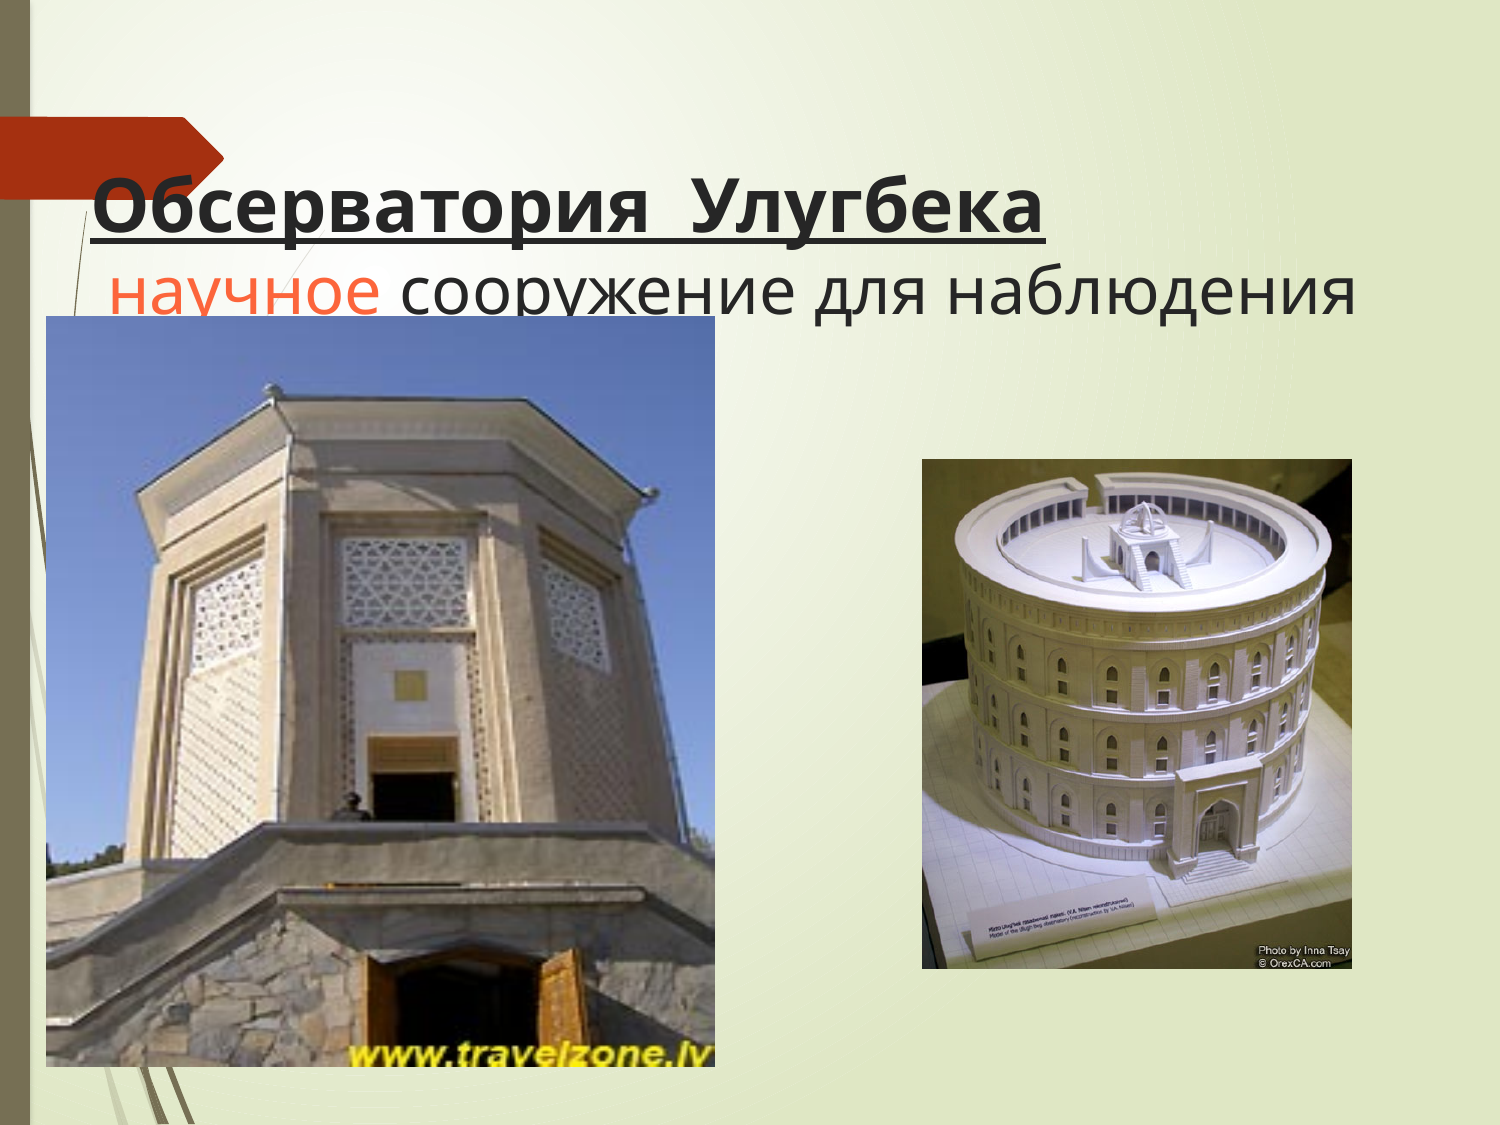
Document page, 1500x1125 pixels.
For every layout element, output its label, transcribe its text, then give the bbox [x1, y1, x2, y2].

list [922, 459, 1353, 969]
title Обсерватория Улугбека научное сооружение для наблюдения за звездами [75, 70, 1425, 233]
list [46, 316, 716, 1067]
